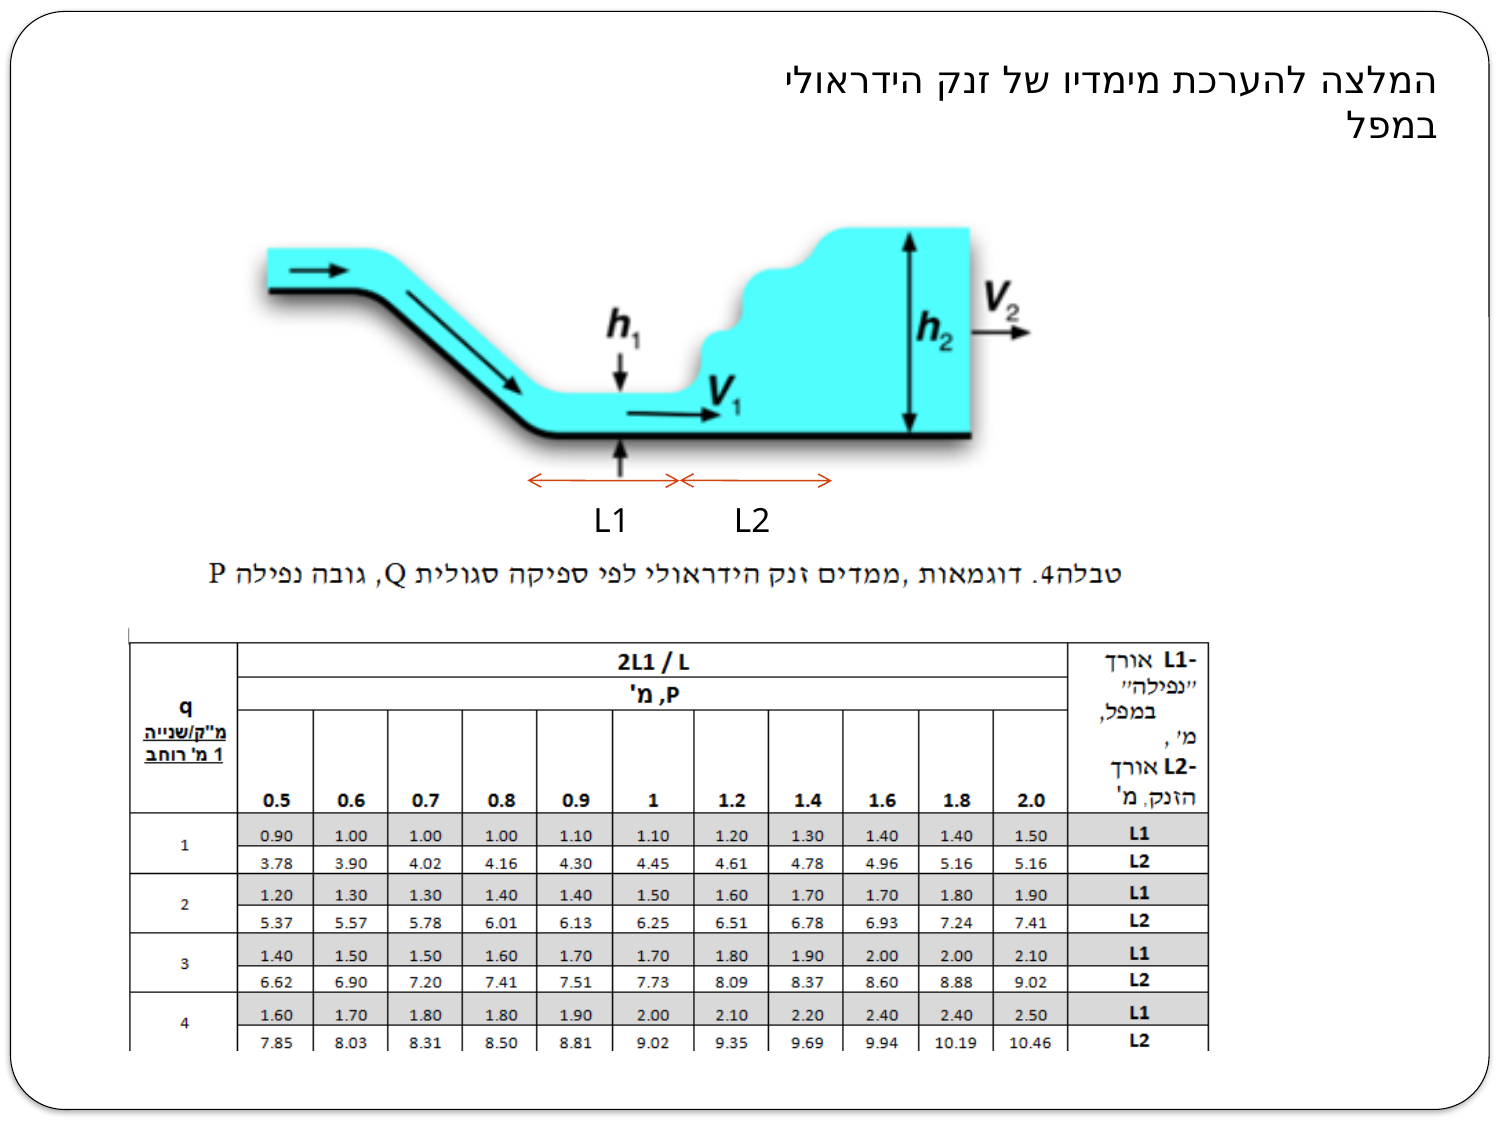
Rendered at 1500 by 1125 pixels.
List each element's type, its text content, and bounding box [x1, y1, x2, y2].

text_box L1 [562, 516, 645, 547]
text_box המלצה להערכת מימדיו של זנק הידראולי במפל [691, 48, 1453, 154]
picture [128, 550, 1212, 1052]
text_box L2 [703, 516, 786, 547]
picture [210, 198, 1057, 508]
